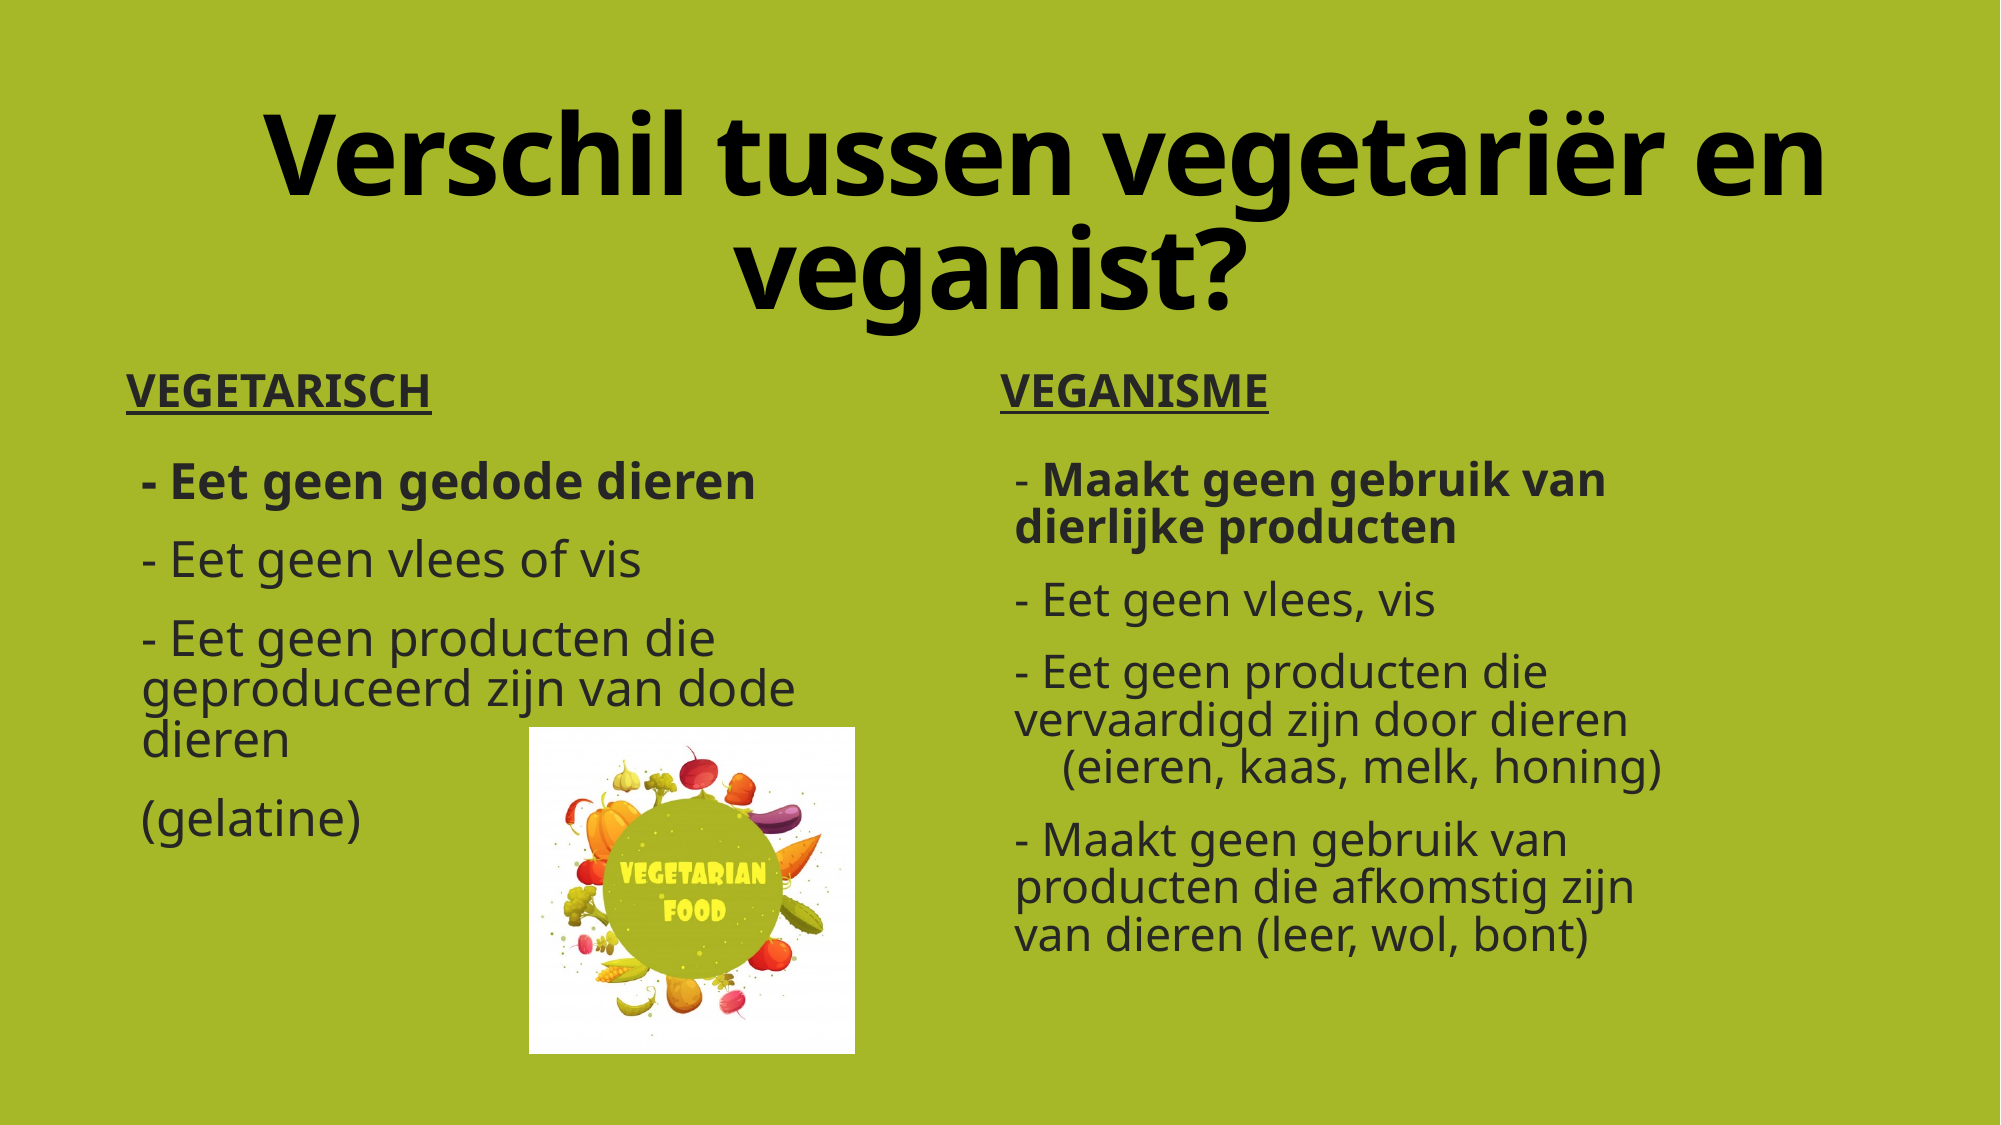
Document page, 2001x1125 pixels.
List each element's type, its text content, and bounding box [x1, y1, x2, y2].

title WVerschil tussen vegetariër en veganist? [107, 81, 1875, 354]
list - Eet geen gedode dieren - Eet geen vlees of vis - Eet geen producten die geproduceerd zijn van dode dieren (gelatine) [111, 451, 876, 977]
picture [528, 727, 856, 1054]
list - Maakt geen gebruik van dierlijke producten - Eet geen vlees, vis - Eet geen producten die vervaardigd zijn door dieren (eieren, kaas, melk, honing) - Maakt geen gebruik van producten die afkomstig zijn van dieren (leer, wol, bont) [985, 451, 1751, 977]
list Vegetarisch [111, 334, 876, 451]
list Veganisme [985, 334, 1751, 451]
